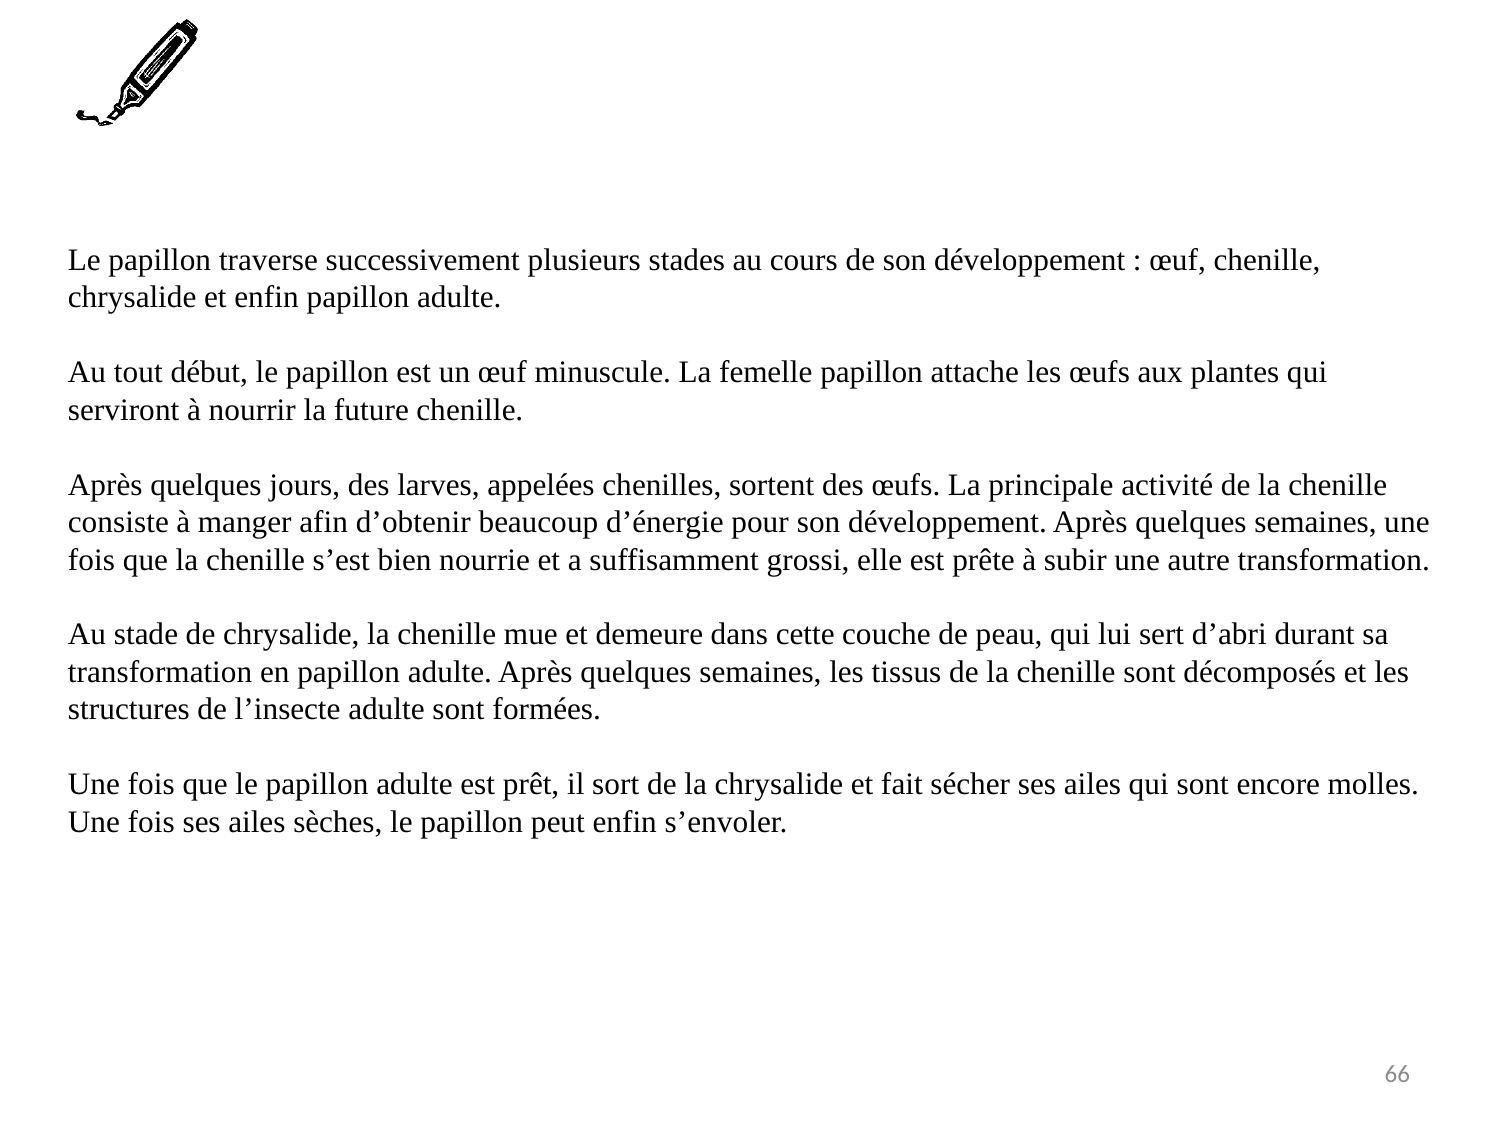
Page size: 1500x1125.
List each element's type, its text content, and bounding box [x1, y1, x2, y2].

picture [76, 18, 198, 126]
slide_number 66 [1074, 1042, 1425, 1103]
text_box Le papillon traverse successivement plusieurs stades au cours de son développement : œuf, chenille, chrysalide et enfin papillon adulte. Au tout début, le papillon est un œuf minuscule. La femelle papillon attache les œufs aux plantes qui serviront à nourrir la future chenille. Après quelques jours, des larves, appelées chenilles, sortent des œufs. La principale activité de la chenille consiste à manger afin d’obtenir beaucoup d’énergie pour son développement. Après quelques semaines, une fois que la chenille s’est bien nourrie et a suffisamment grossi, elle est prête à subir une autre transformation. Au stade de chrysalide, la chenille mue et demeure dans cette couche de peau, qui lui sert d’abri durant sa transformation en papillon adulte. Après quelques semaines, les tissus de la chenille sont décomposés et les structures de l’insecte adulte sont formées. Une fois que le papillon adulte est prêt, il sort de la chrysalide et fait sécher ses ailes qui sont encore molles. Une fois ses ailes sèches, le papillon peut enfin s’envoler. [53, 44, 1459, 846]
